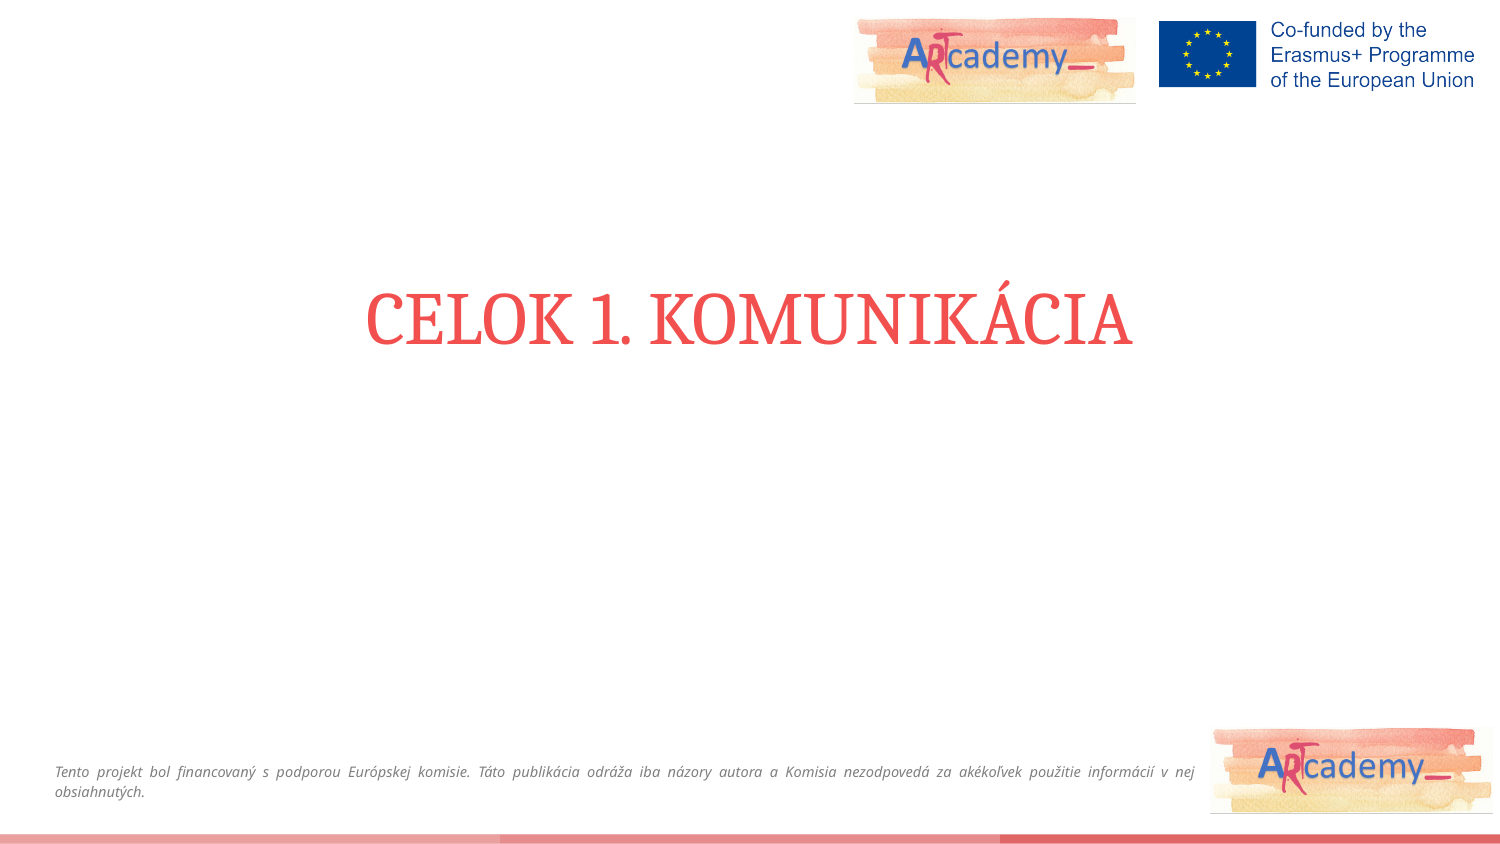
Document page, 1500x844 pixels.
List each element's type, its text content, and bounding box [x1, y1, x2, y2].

picture [1158, 21, 1474, 91]
picture [1210, 709, 1493, 844]
picture [854, 0, 1137, 134]
text_box Tento projekt bol financovaný s podporou Európskej komisie. Táto publikácia odráža iba názory autora a Komisia nezodpovedá za akékoľvek použitie informácií v nej obsiahnutých. [39, 754, 1205, 799]
title CELOK 1. KOMUNIKÁCIA [164, 167, 1336, 375]
